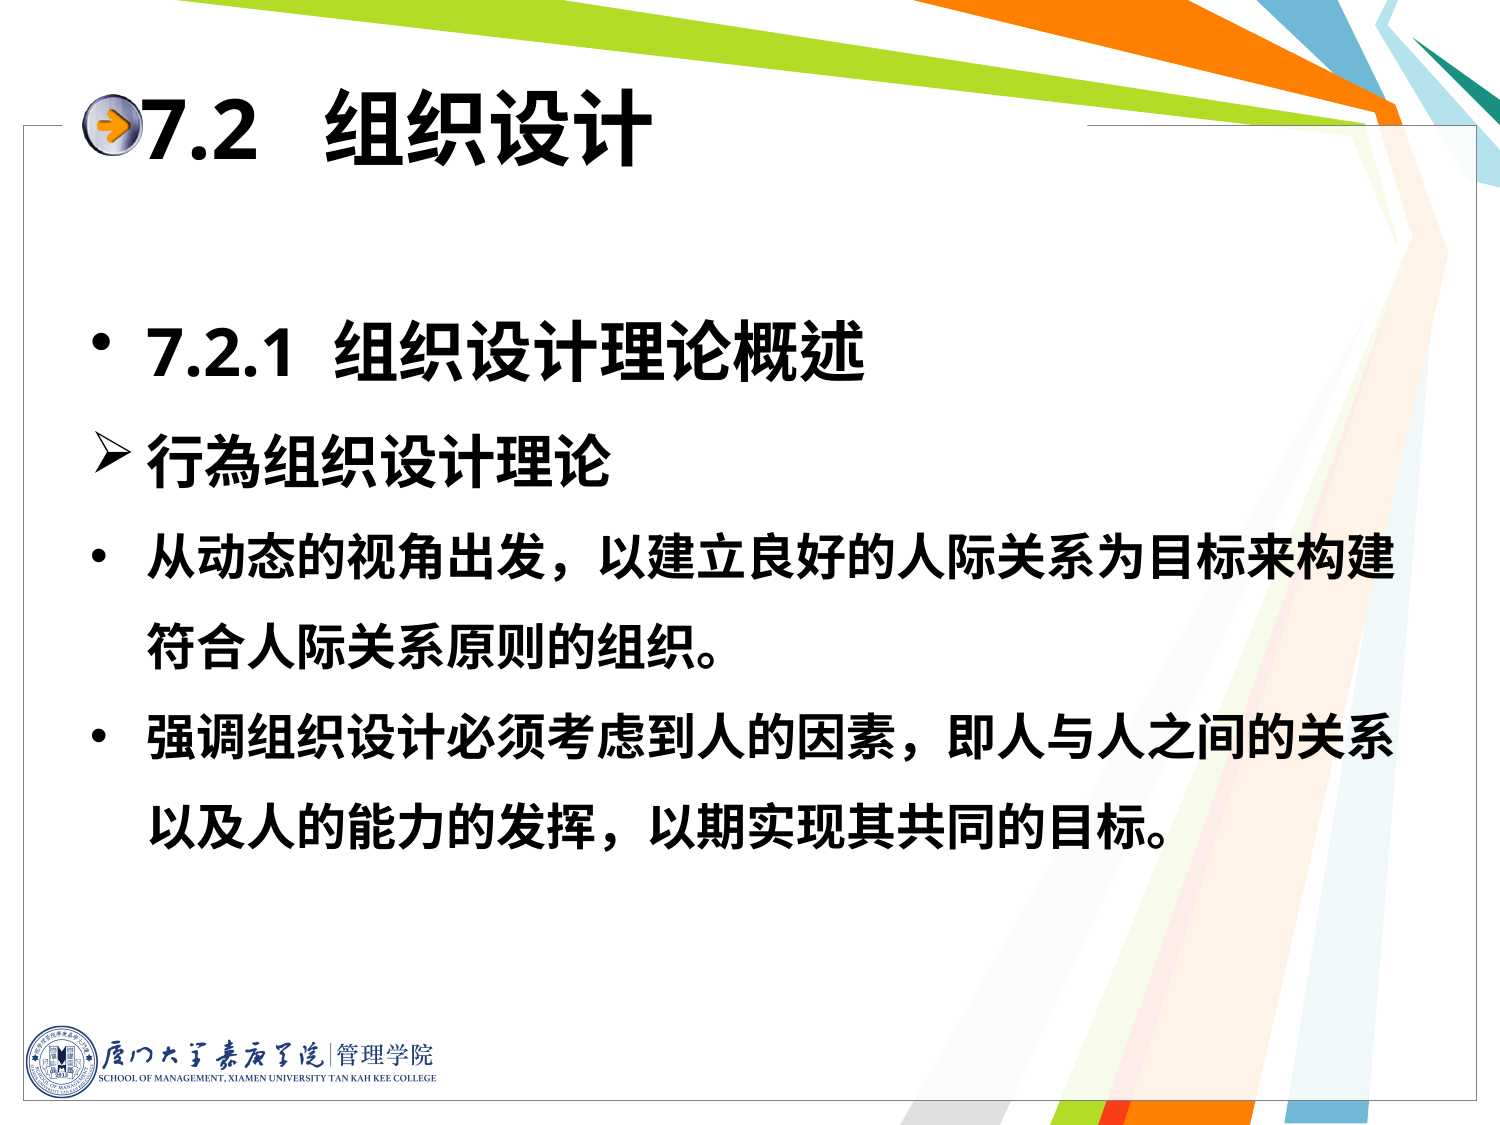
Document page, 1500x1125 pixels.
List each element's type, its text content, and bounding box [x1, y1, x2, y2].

picture [82, 94, 125, 156]
list 7.2.1 组织设计理论概述 行為组织设计理论 从动态的视角出发，以建立良好的人际关系为目标来构建符合人际关系原则的组织。 强调组织设计必须考虑到人的因素，即人与人之间的关系以及人的能力的发挥，以期实现其共同的目标。 [75, 262, 1425, 1005]
title 7.2 组织设计 [125, 32, 1159, 220]
picture [24, 1024, 438, 1100]
